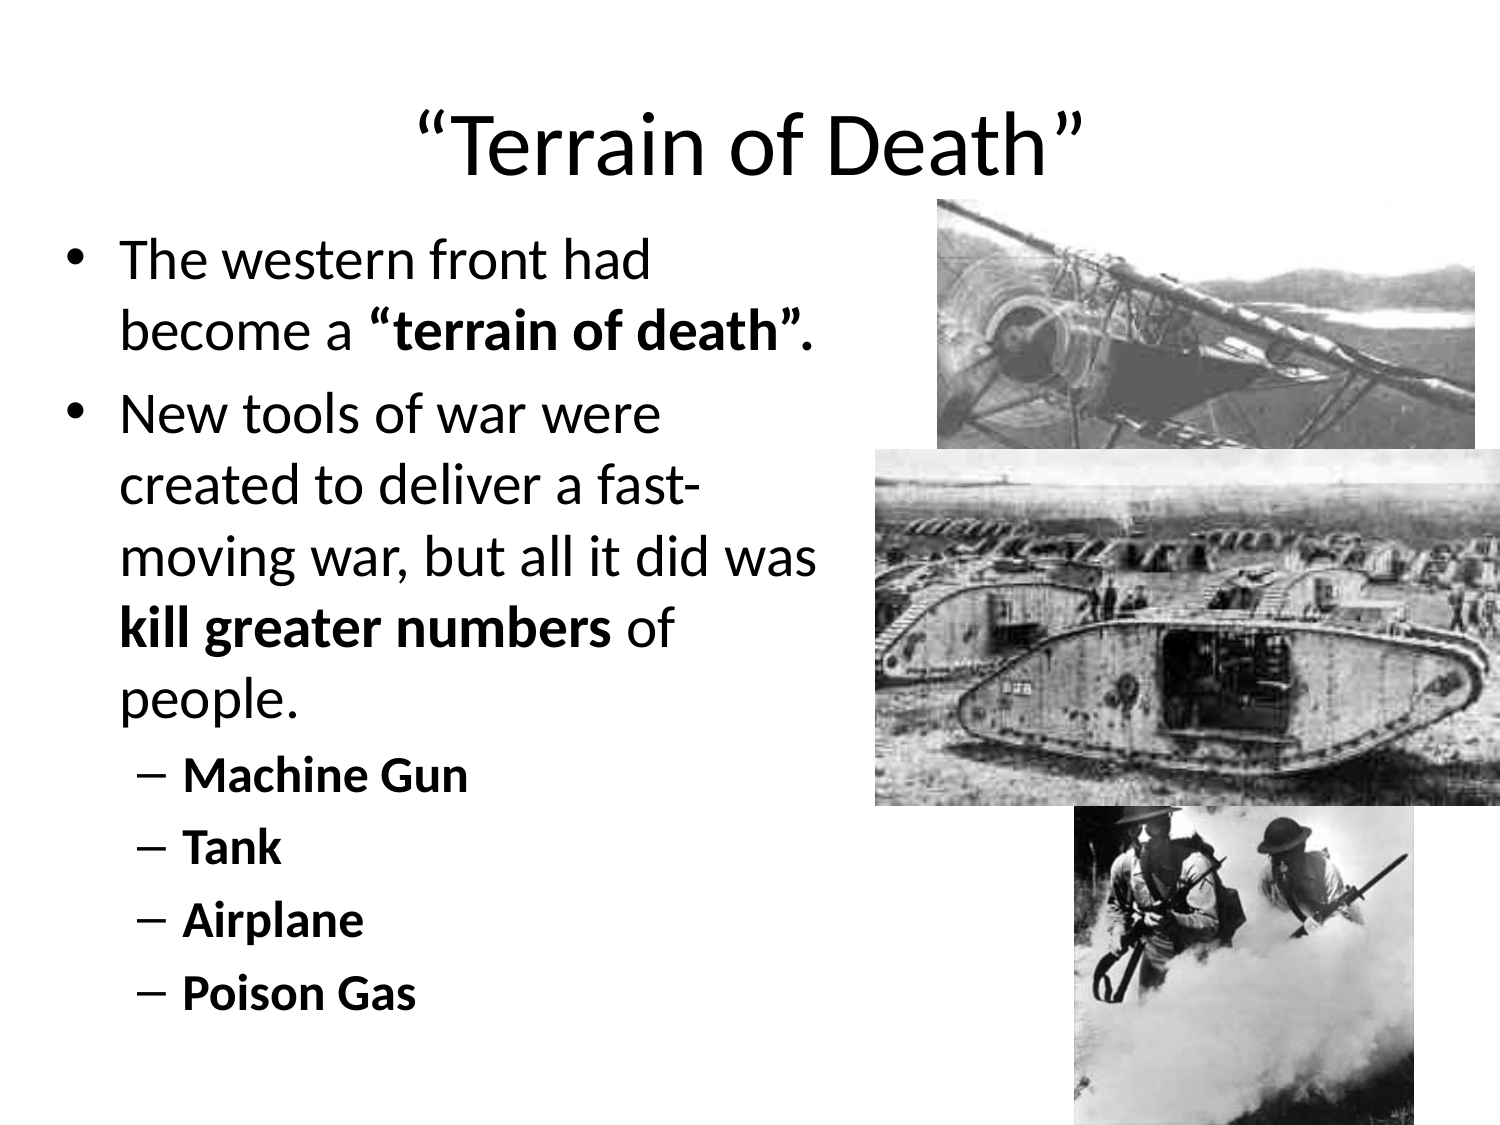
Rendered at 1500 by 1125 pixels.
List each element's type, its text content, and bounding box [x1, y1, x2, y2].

list The western front had become a “terrain of death”. New tools of war were created to deliver a fast-moving war, but all it did was kill greater numbers of people. Machine Gun Tank Airplane Poison Gas [50, 212, 850, 1100]
title “Terrain of Death” [75, 45, 1425, 233]
picture [874, 199, 1500, 1125]
